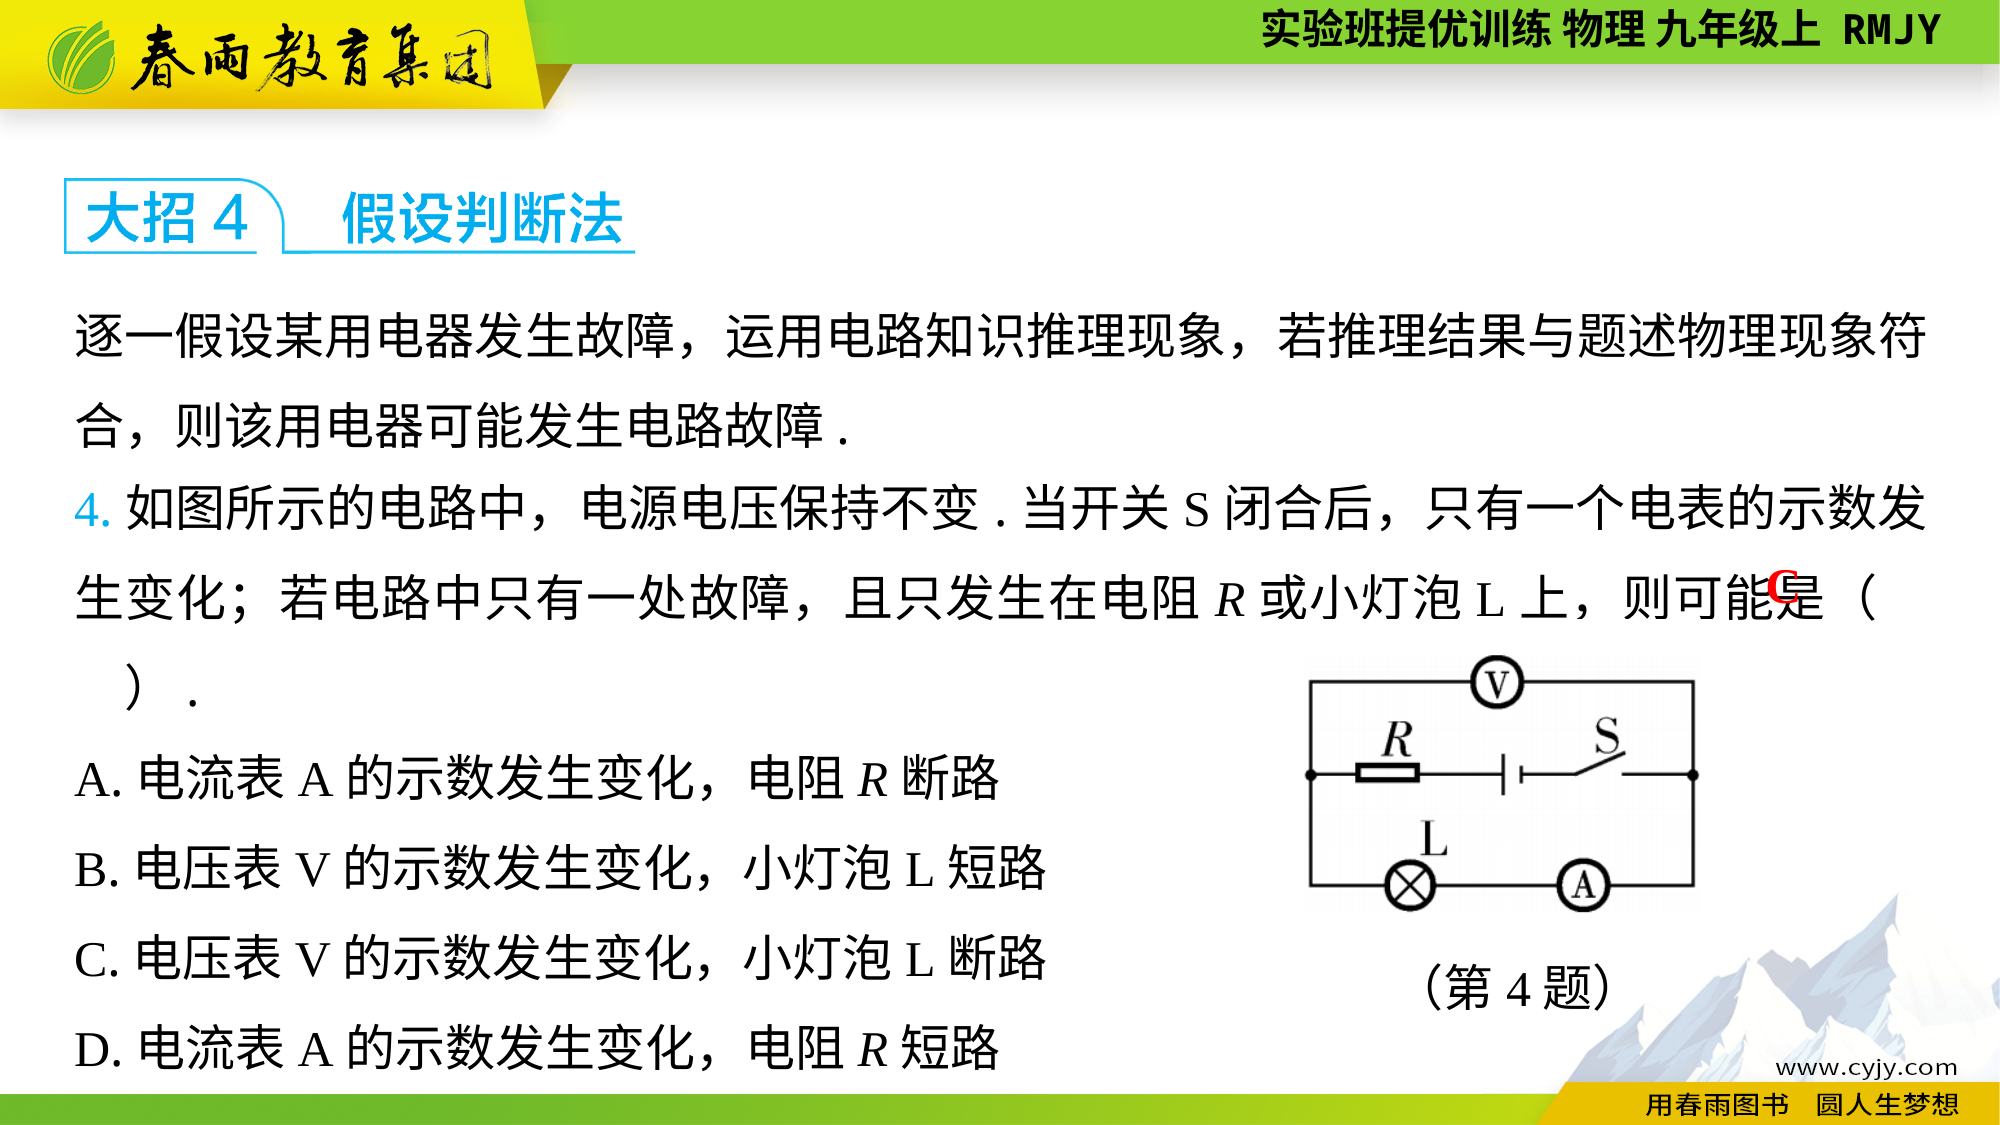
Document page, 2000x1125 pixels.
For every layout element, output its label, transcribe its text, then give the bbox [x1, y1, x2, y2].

text_box 4.如图所示的电路中，电源电压保持不变.当开关S闭合后，只有一个电表的示数发生变化；若电路中只有一处故障，且只发生在电阻R或小灯泡L上，则可能是（ ）. A.电流表A的示数发生变化，电阻R断路 B.电压表V的示数发生变化，小灯泡L短路 C.电压表V的示数发生变化，小灯泡L断路 D.电流表A的示数发生变化，电阻R短路 [59, 438, 1944, 1084]
text_box （第4题） [1379, 928, 1658, 1025]
list 逐一假设某用电器发生故障，运用电路知识推理现象，若推理结果与题述物理现象符合，则该用电器可能发生电路故障. [59, 267, 1944, 438]
picture [0, 0, 2000, 1125]
text_box C [1750, 546, 1817, 622]
